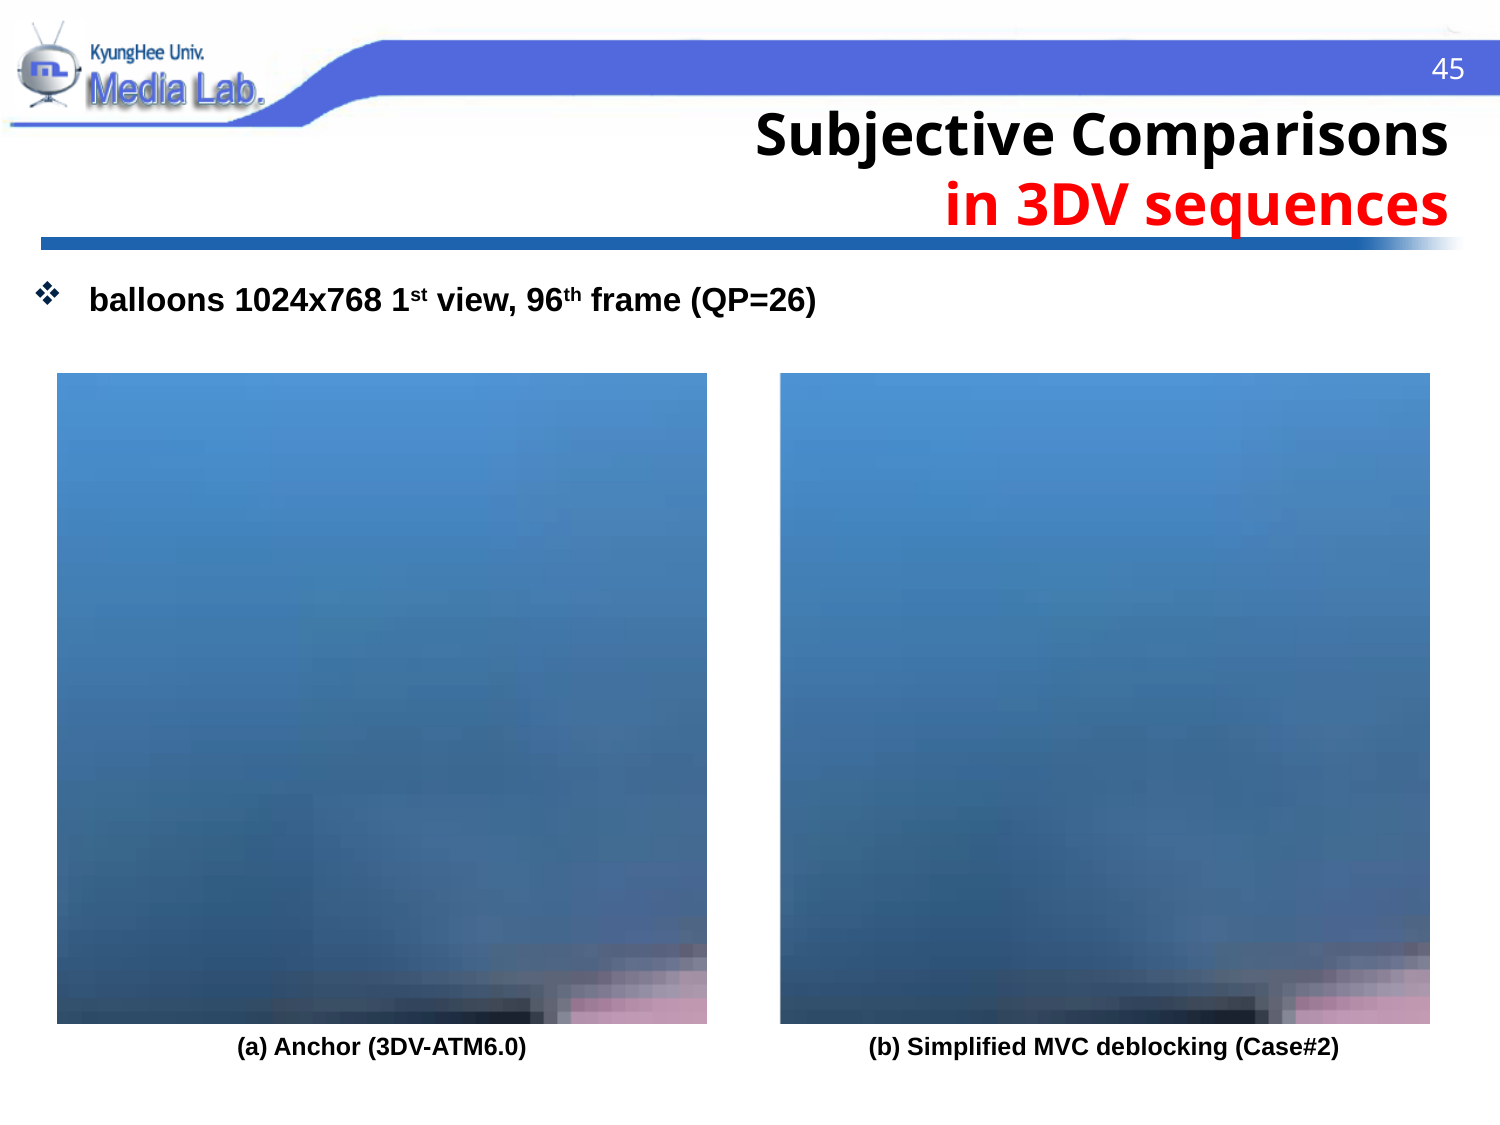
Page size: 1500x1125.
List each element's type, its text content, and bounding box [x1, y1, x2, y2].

picture [41, 237, 1500, 250]
title Subjective Comparisons in 3DV sequences [312, 101, 1465, 233]
list balloons 1024x768 1st view, 96th frame (QP=26) [17, 262, 1483, 1107]
text_box (b) Simplified MVC deblocking (Case#2) [853, 1032, 1356, 1068]
picture [0, 0, 1500, 138]
picture [779, 373, 1430, 1024]
slide_number 45 [1403, 42, 1481, 93]
picture [56, 373, 708, 1024]
text_box (a) Anchor (3DV-ATM6.0) [222, 1032, 543, 1068]
